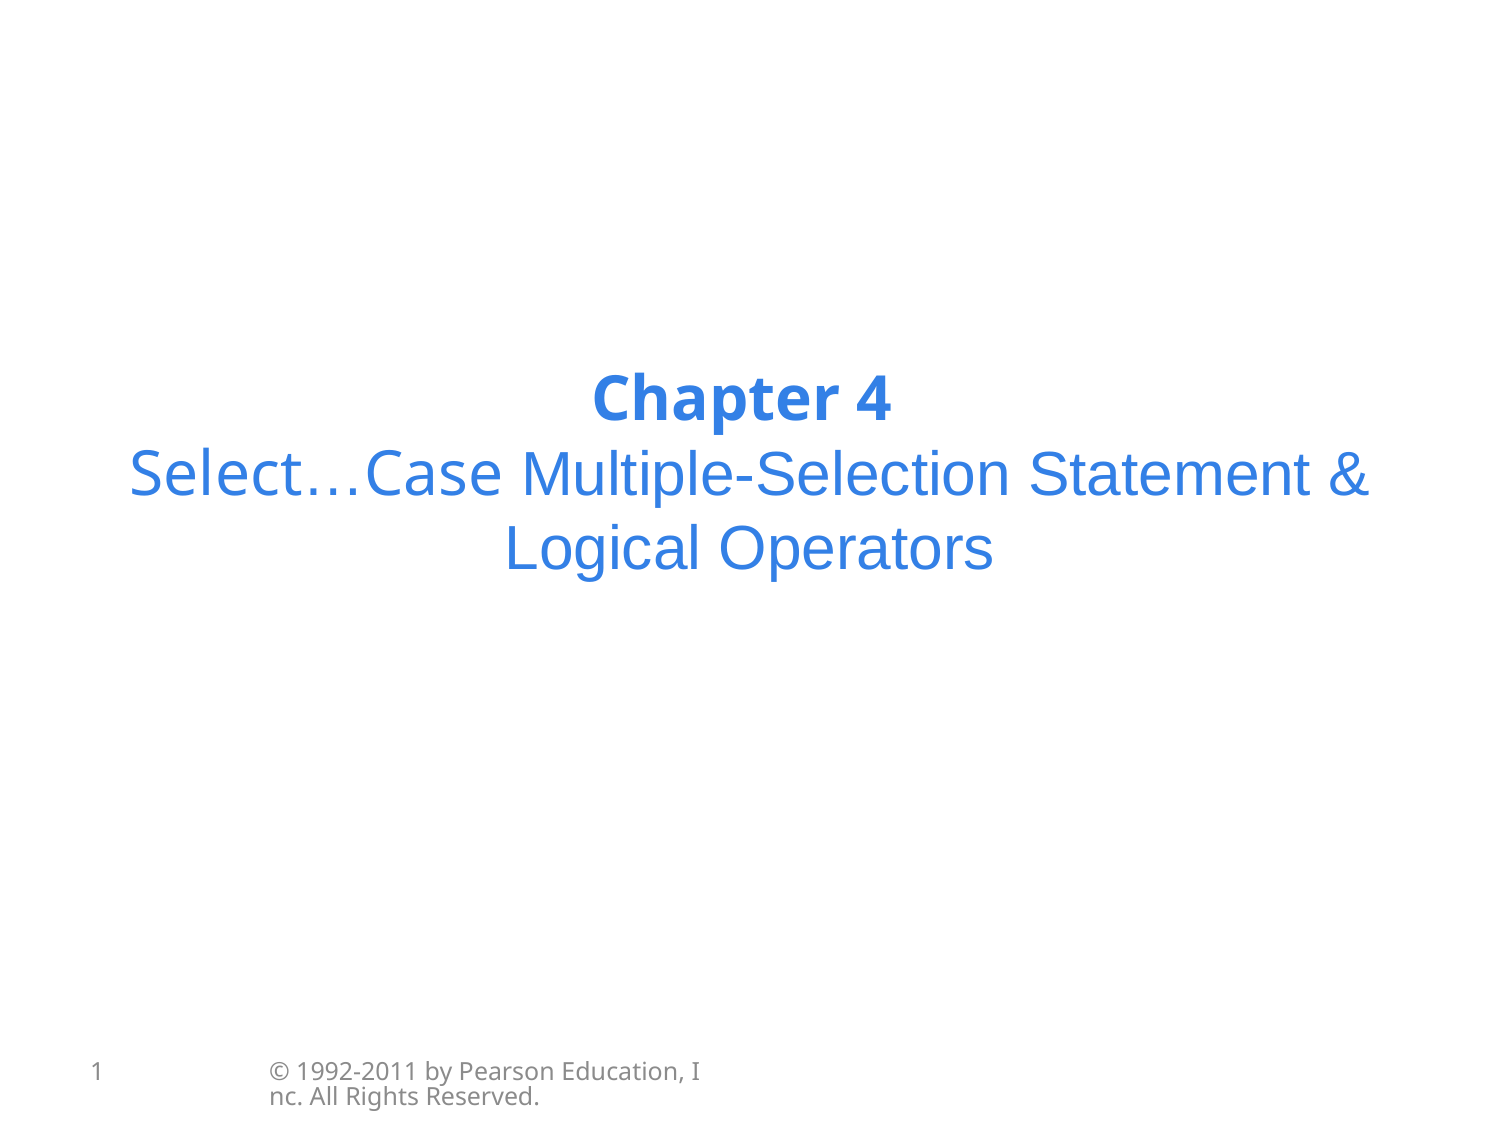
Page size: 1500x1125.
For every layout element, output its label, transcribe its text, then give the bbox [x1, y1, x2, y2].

slide_number 1 [75, 1042, 425, 1103]
title Chapter 4 Select…Case Multiple-Selection Statement & Logical Operators [112, 349, 1388, 591]
footer © 1992-2011 by Pearson Education, Inc. All Rights Reserved. [512, 1042, 988, 1103]
